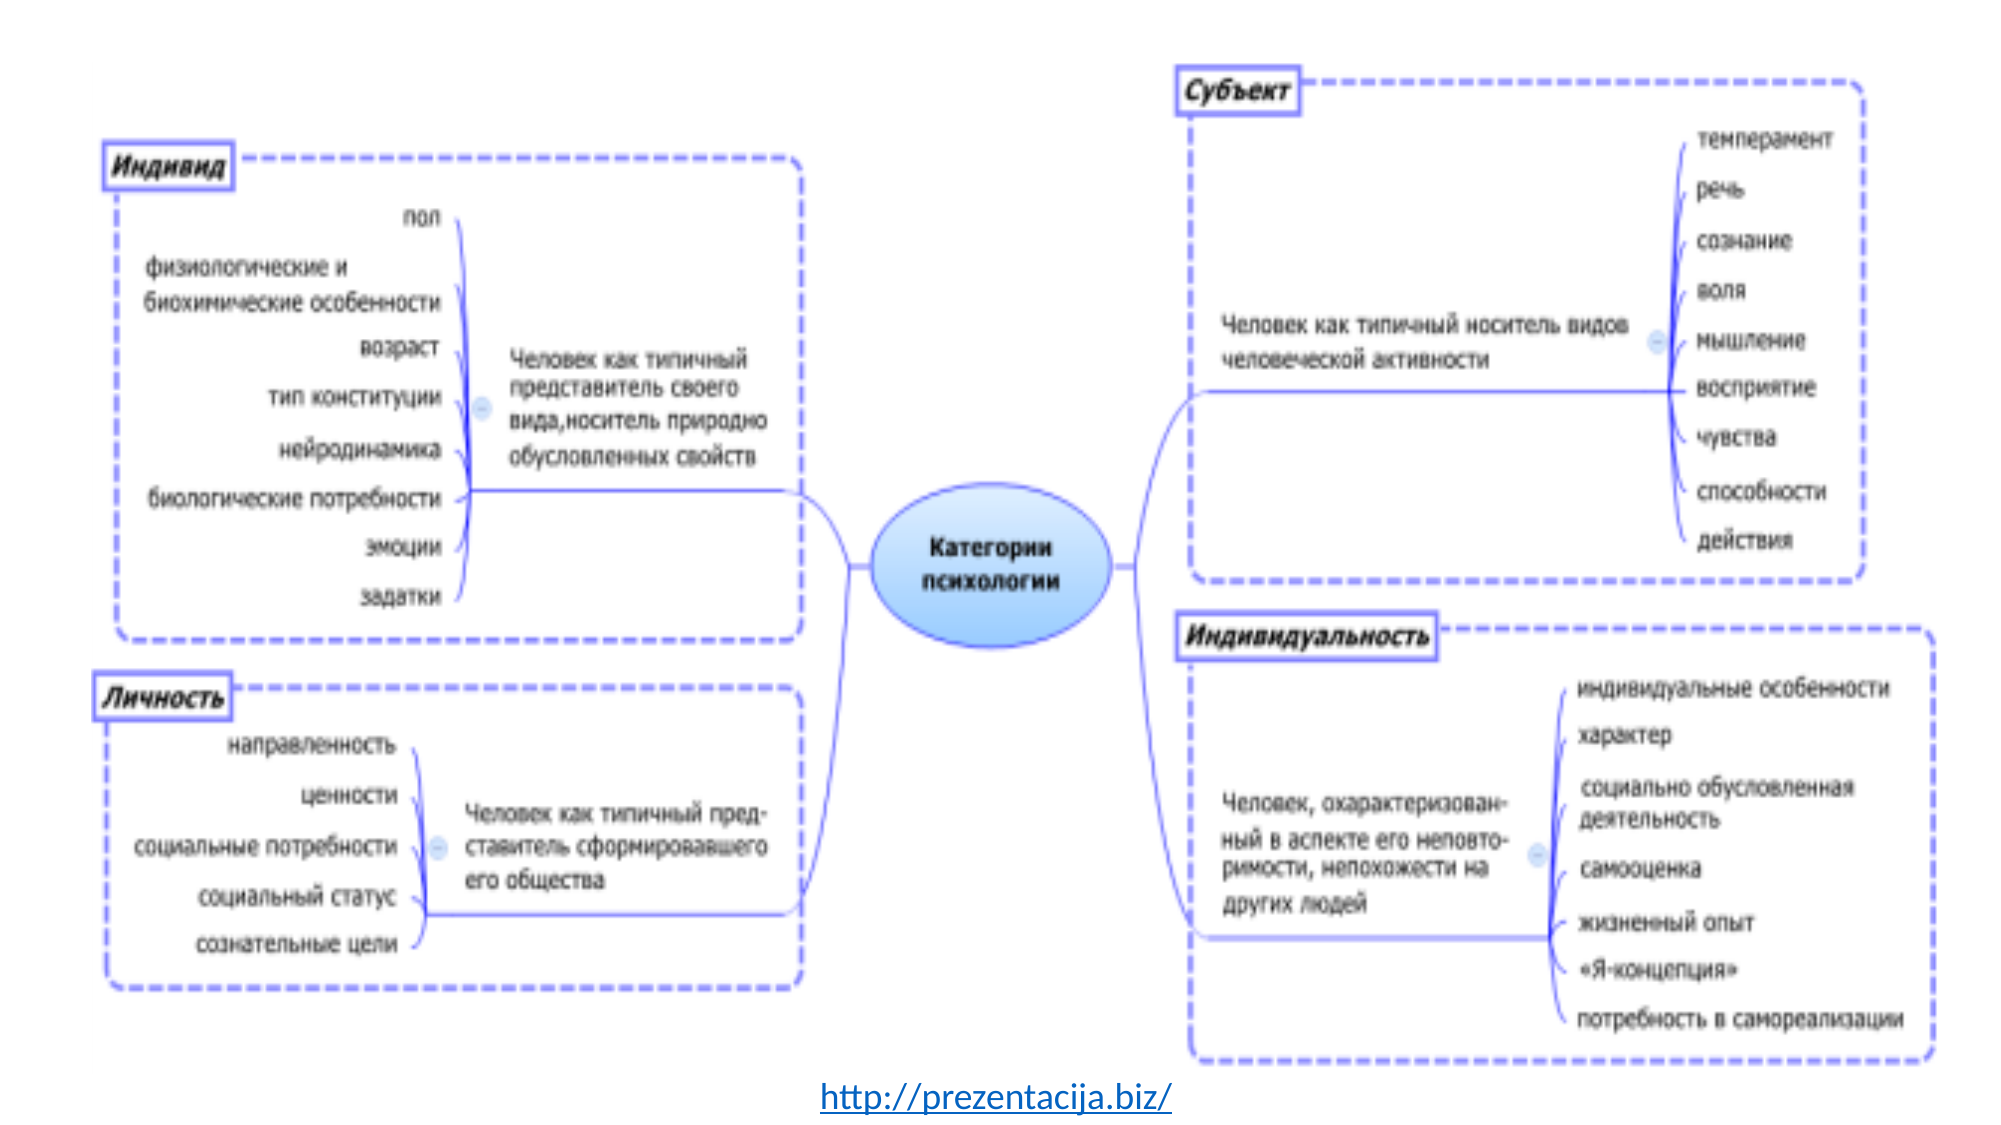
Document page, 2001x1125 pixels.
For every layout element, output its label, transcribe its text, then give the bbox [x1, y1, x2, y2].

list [90, 62, 1940, 1074]
text_box http://prezentacija.biz/ [805, 1074, 1188, 1125]
